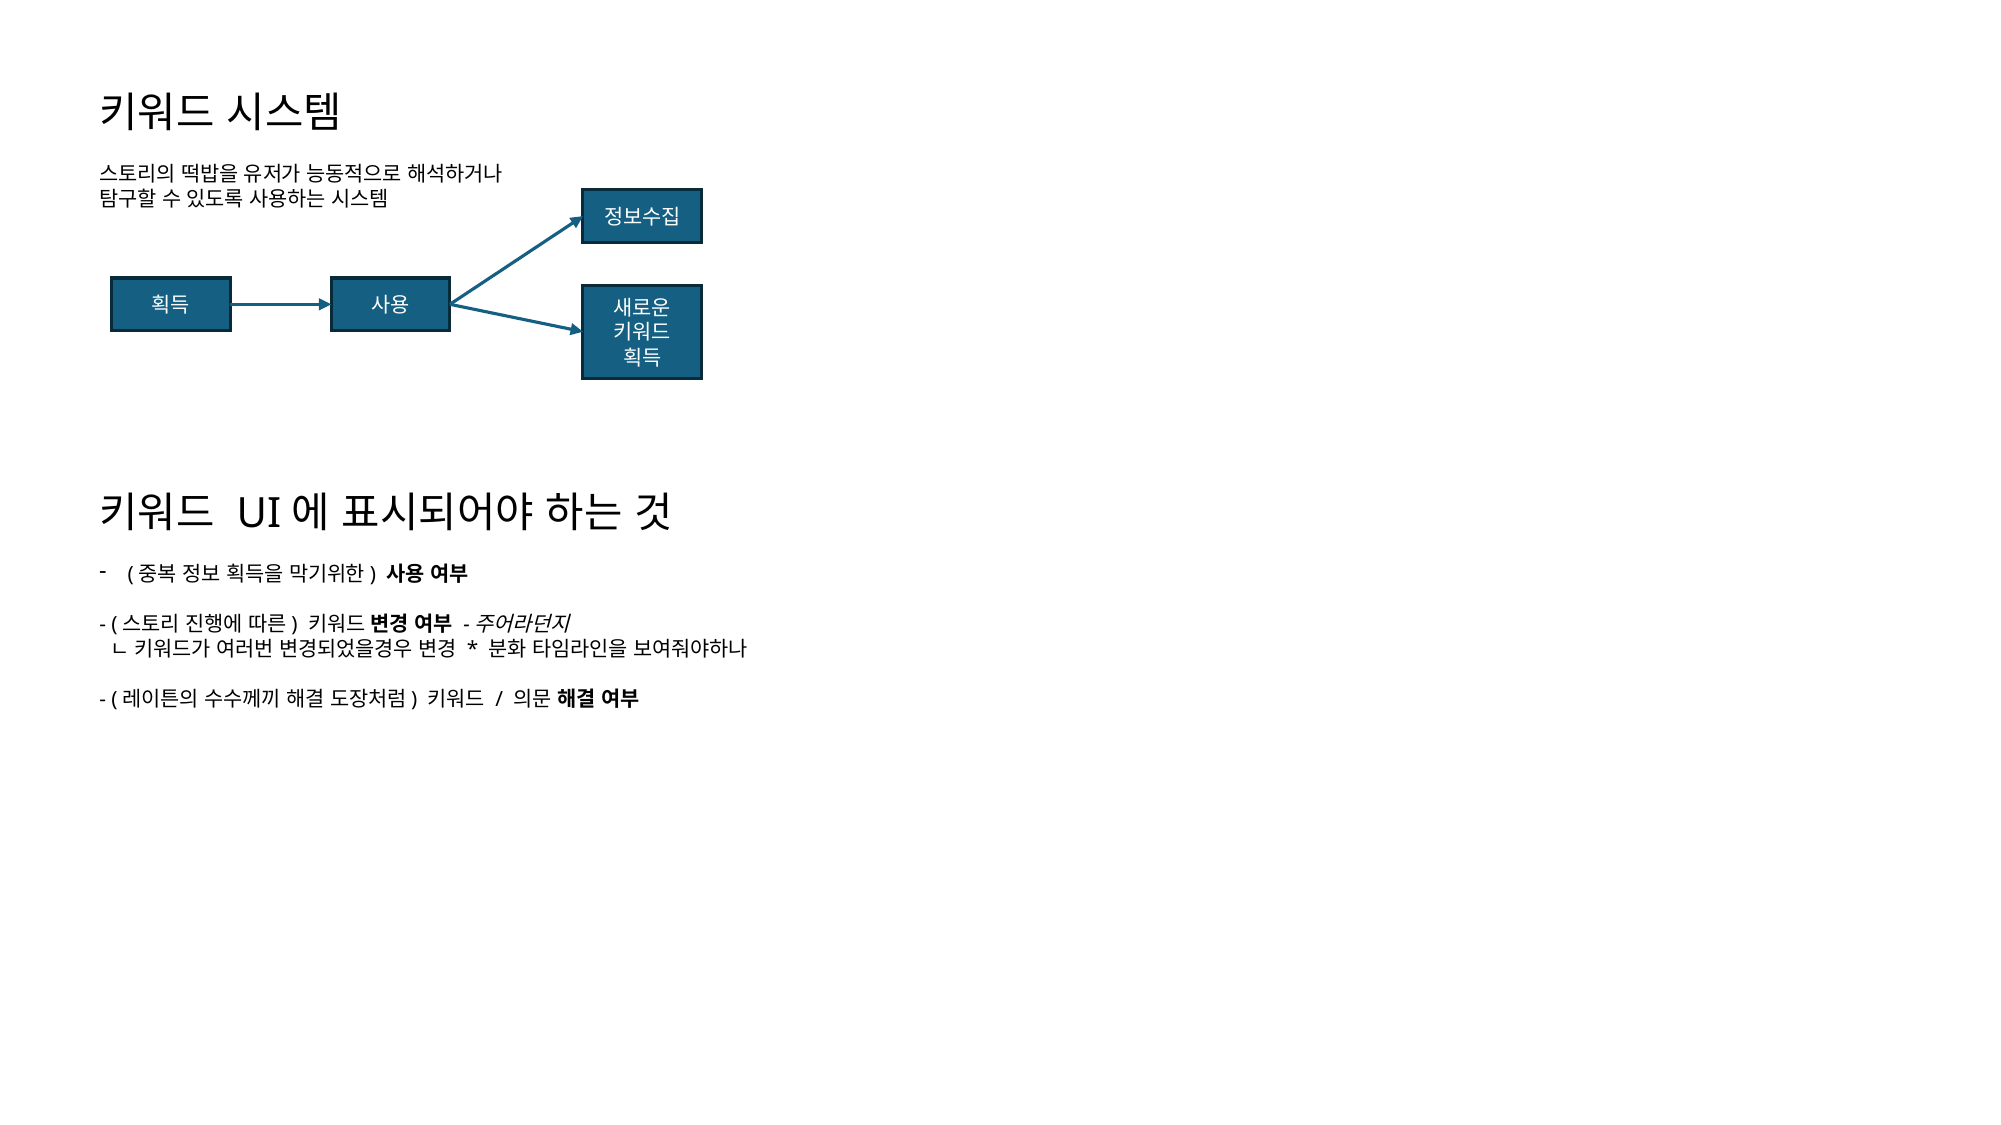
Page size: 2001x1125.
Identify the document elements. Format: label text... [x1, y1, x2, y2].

text_box 획득 [110, 276, 232, 332]
text_box 사용 [330, 276, 449, 332]
text_box 새로운 키워드 획득 [581, 284, 703, 380]
text_box 키워드 시스템 스토리의 떡밥을 유저가 능동적으로 해석하거나 탐구할 수 있도록 사용하는 시스템 키워드 UI에 표시되어야 하는 것 (중복 정보 획득을 막기위한) 사용 여부 - (스토리 진행에 따른) 키워드 변경 여부 -주어라던지 ㄴ 키워드가 여러번 변경되었을경우 변경 * 분화 타임라인을 보여줘야하나 - (레이튼의 수수께끼 해결 도장처럼) 키워드 / 의문 해결 여부 [84, 78, 1082, 719]
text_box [449, 303, 584, 333]
text_box 정보수집 [581, 188, 703, 244]
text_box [449, 215, 584, 303]
